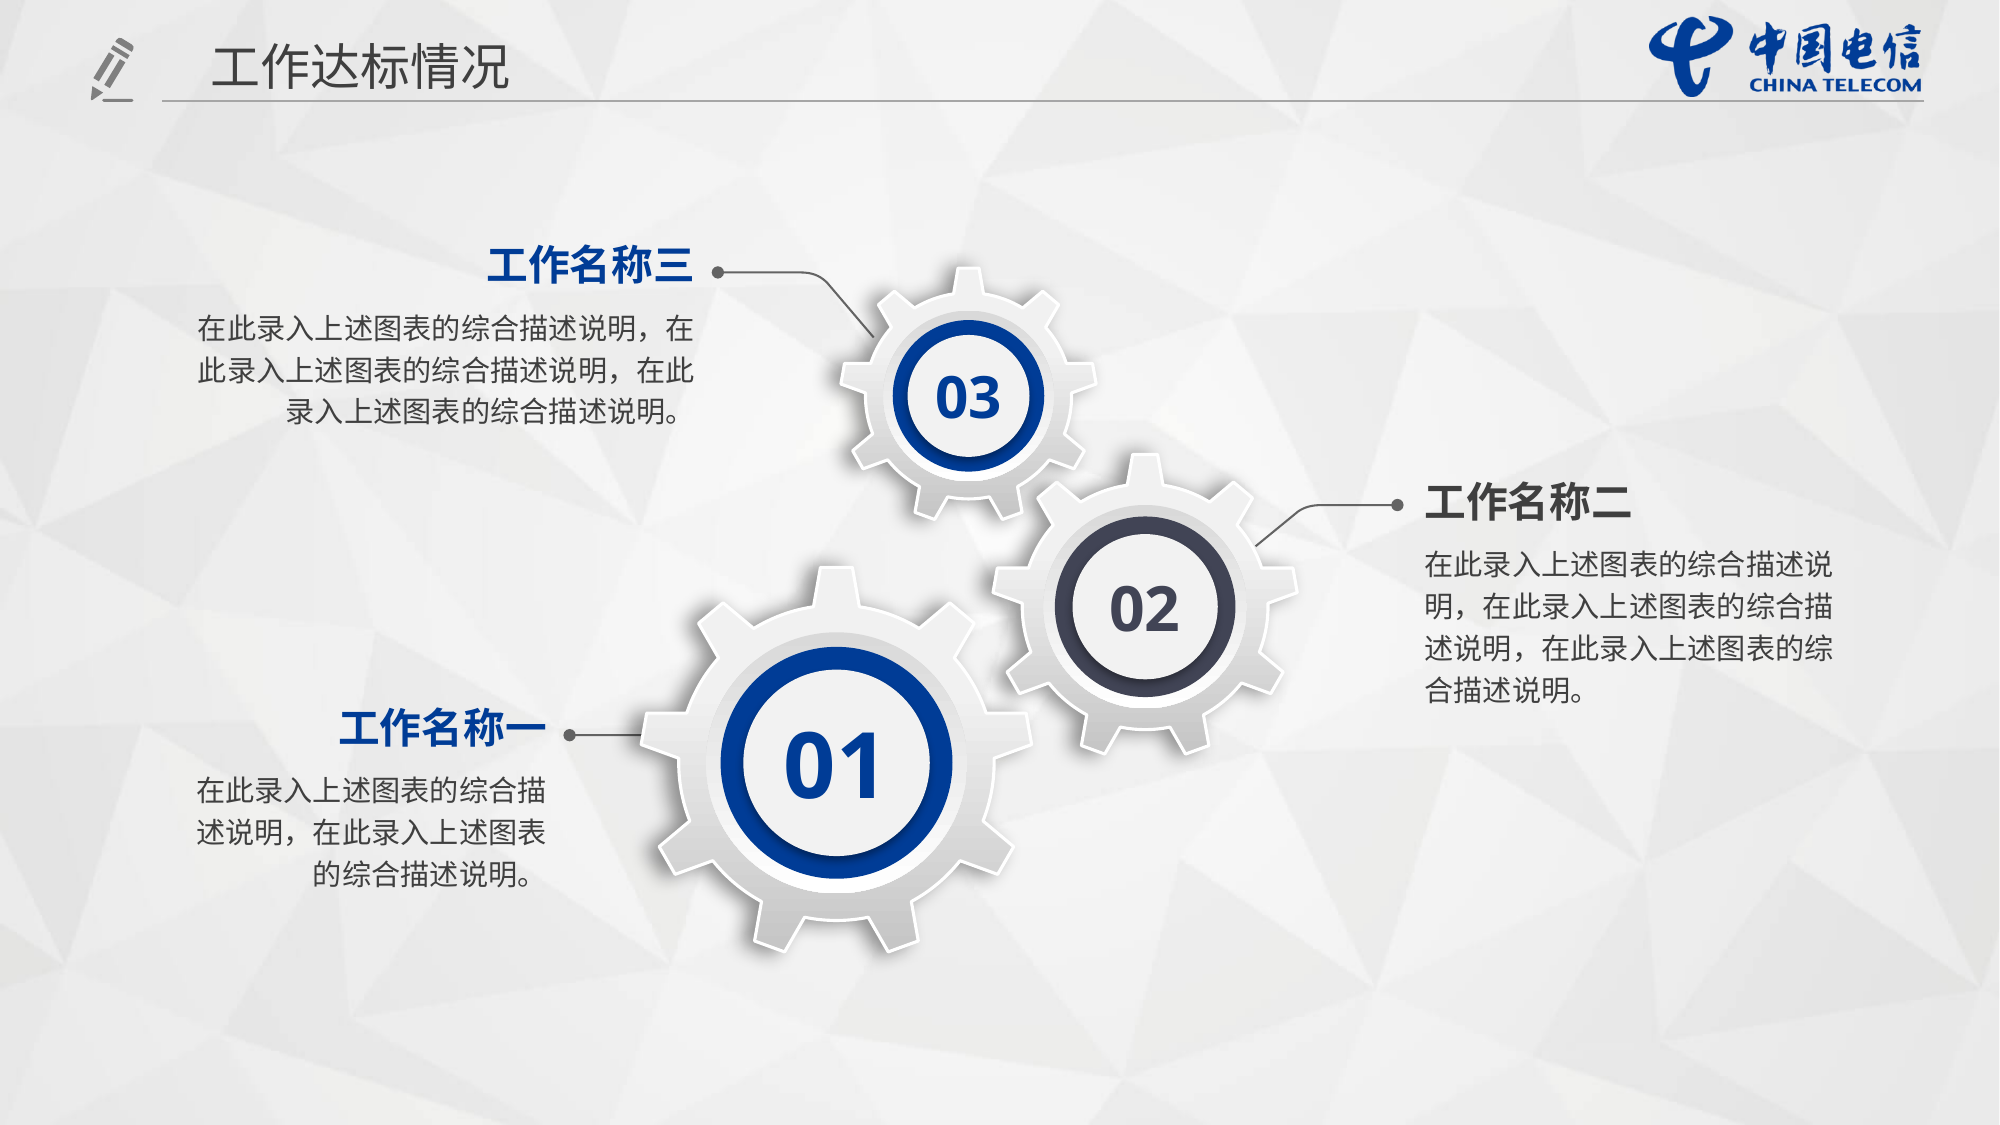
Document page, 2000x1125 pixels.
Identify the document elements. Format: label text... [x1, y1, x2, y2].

text_box 在此录入上述图表的综合描述说明，在此录入上述图表的综合描述说明，在此录入上述图表的综合描述说明。 [1409, 532, 1869, 715]
text_box [102, 98, 134, 102]
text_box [639, 565, 1034, 961]
text_box 工作名称三 [329, 231, 711, 295]
text_box [93, 52, 115, 82]
picture [0, 0, 2000, 1125]
text_box 工作名称二 [1409, 468, 1838, 532]
text_box [1304, 498, 1404, 533]
text_box 工作名称一 [159, 694, 562, 758]
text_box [991, 452, 1299, 761]
text_box 在此录入上述图表的综合描述说明，在此录入上述图表的综合描述说明，在此录入上述图表的综合描述说明。 [159, 295, 711, 437]
text_box [110, 45, 130, 59]
text_box [90, 86, 104, 101]
text_box [115, 37, 134, 52]
text_box 工作达标情况 [196, 28, 526, 100]
text_box [563, 728, 617, 742]
text_box 在此录入上述图表的综合描述说明，在此录入上述图表的综合描述说明。 [159, 758, 562, 899]
text_box [711, 266, 834, 321]
text_box [104, 59, 126, 89]
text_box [839, 266, 1098, 525]
